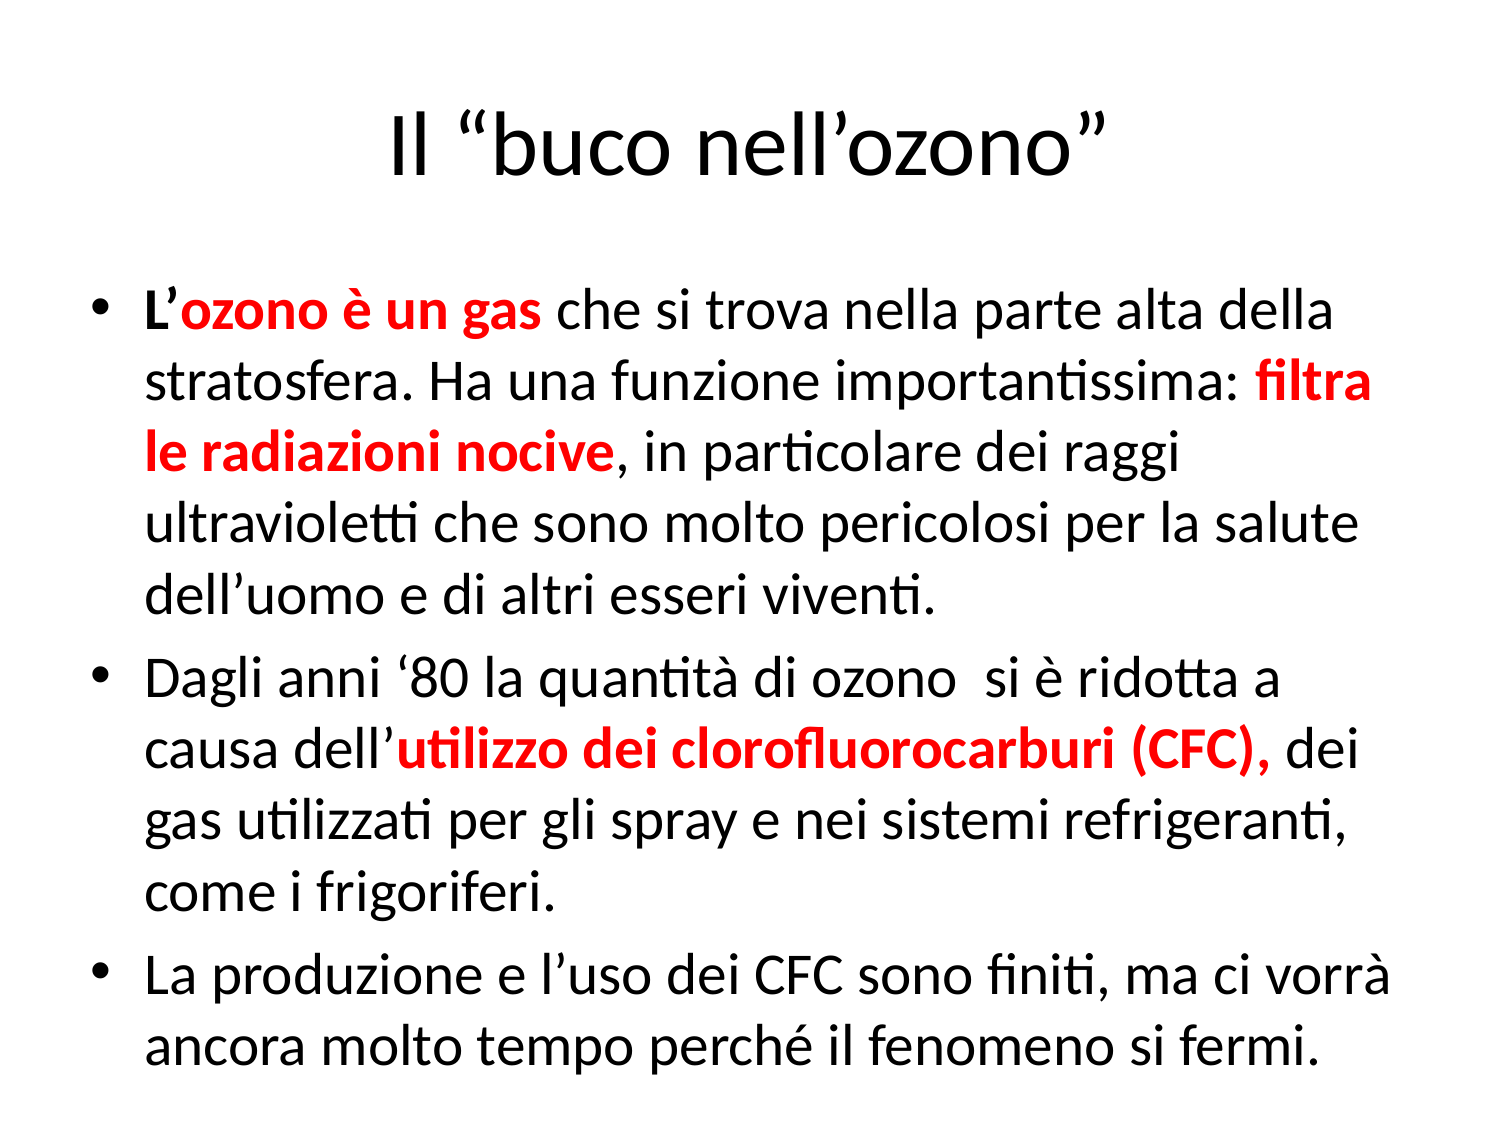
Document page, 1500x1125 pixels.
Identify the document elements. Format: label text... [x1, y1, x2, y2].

title Il “buco nell’ozono” [75, 45, 1425, 233]
list L’ozono è un gas che si trova nella parte alta della stratosfera. Ha una funzione importantissima: filtra le radiazioni nocive, in particolare dei raggi ultravioletti che sono molto pericolosi per la salute dell’uomo e di altri esseri viventi. Dagli anni ‘80 la quantità di ozono si è ridotta a causa dell’utilizzo dei clorofluorocarburi (CFC), dei gas utilizzati per gli spray e nei sistemi refrigeranti, come i frigoriferi. La produzione e l’uso dei CFC sono finiti, ma ci vorrà ancora molto tempo perché il fenomeno si fermi. [75, 262, 1425, 1094]
